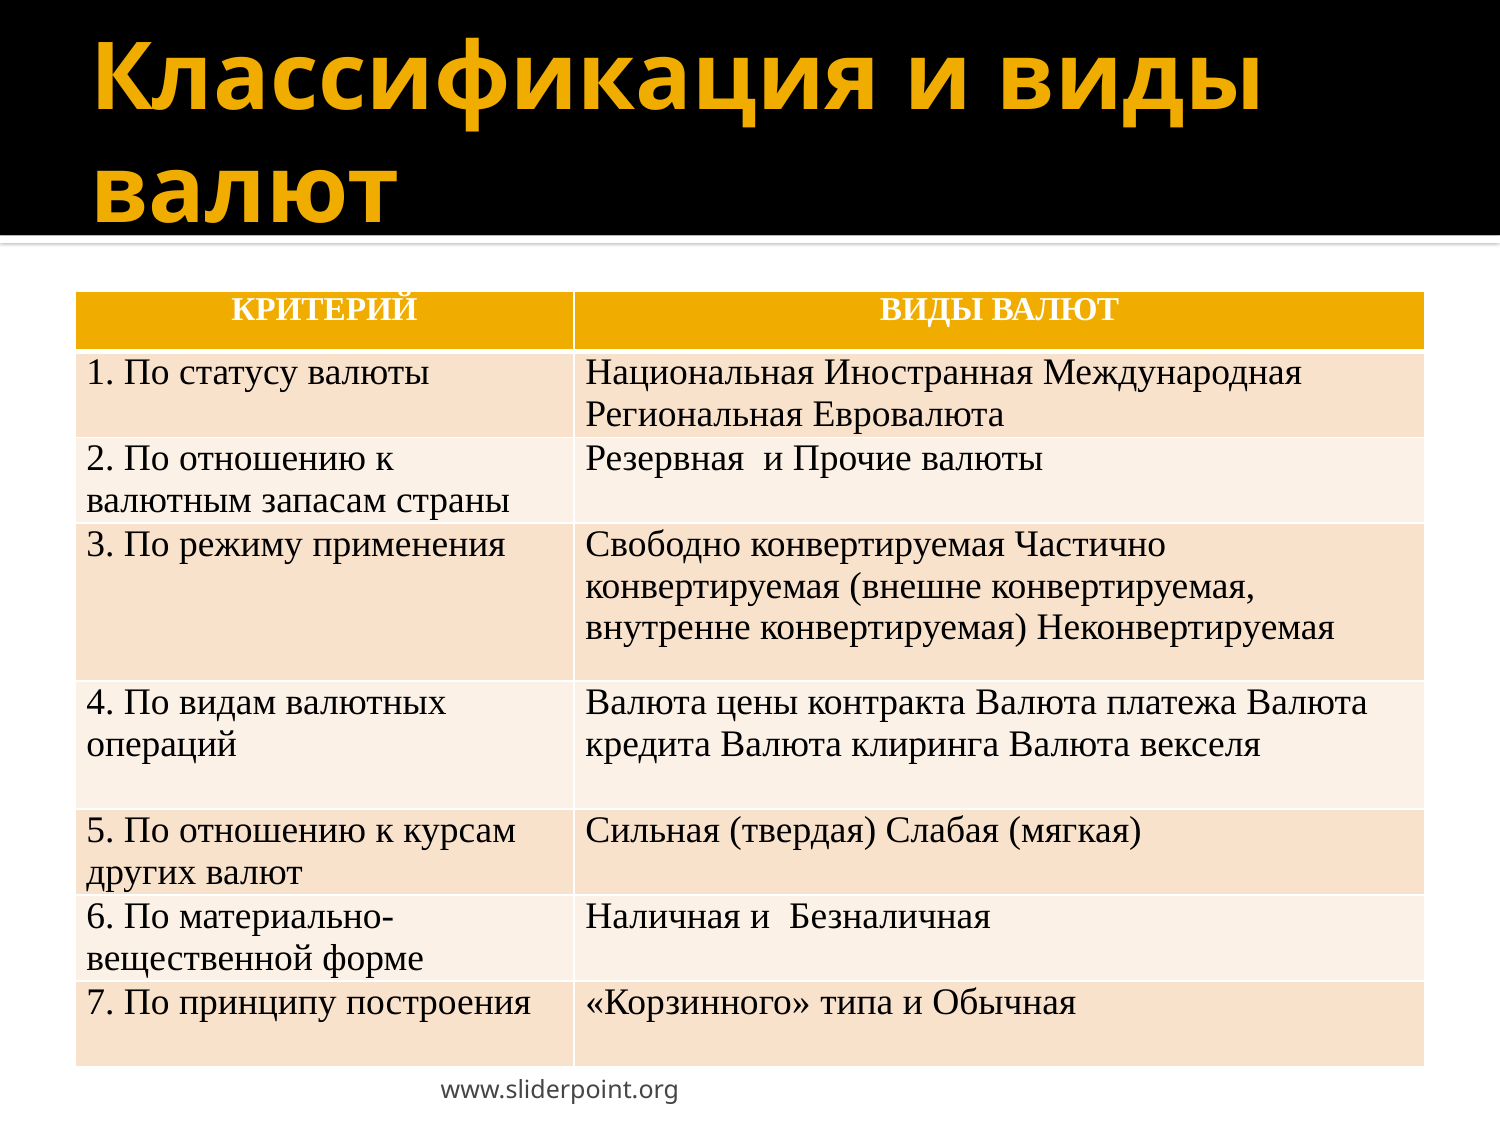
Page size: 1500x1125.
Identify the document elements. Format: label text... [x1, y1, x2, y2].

table_cell 5. По отношению к курсам других валют [76, 810, 573, 894]
table_cell Сильная (твердая) Слабая (мягкая) [575, 810, 1424, 894]
footer www.sliderpoint.org [433, 1062, 1337, 1108]
table_cell 6. По материально-вещественной форме [76, 896, 573, 980]
table_cell 3. По режиму применения [76, 524, 573, 680]
table_cell Наличная и Безналичная [575, 896, 1424, 980]
table_cell 2. По отношению к валютным запасам страны [76, 438, 573, 522]
table_cell «Корзинного» типа и Обычная [575, 982, 1424, 1066]
table_cell Национальная Иностранная Международная Региональная Евровалюта [575, 354, 1424, 437]
table_cell 7. По принципу построения [76, 982, 573, 1066]
table_cell Резервная и Прочие валюты [575, 438, 1424, 522]
table_header КРИТЕРИЙ [76, 292, 573, 349]
title Классификация и виды валют [75, 25, 1425, 231]
table_cell Свободно конвертируемая Частично конвертируемая (внешне конвертируемая, внутренне конвертируемая) Неконвертируемая [575, 524, 1424, 680]
table_cell 1. По статусу валюты [76, 354, 573, 437]
table_cell Валюта цены контракта Валюта платежа Валюта кредита Валюта клиринга Валюта векселя [575, 682, 1424, 808]
table_cell 4. По видам валютных операций [76, 682, 573, 808]
table_header ВИДЫ ВАЛЮТ [575, 292, 1424, 349]
